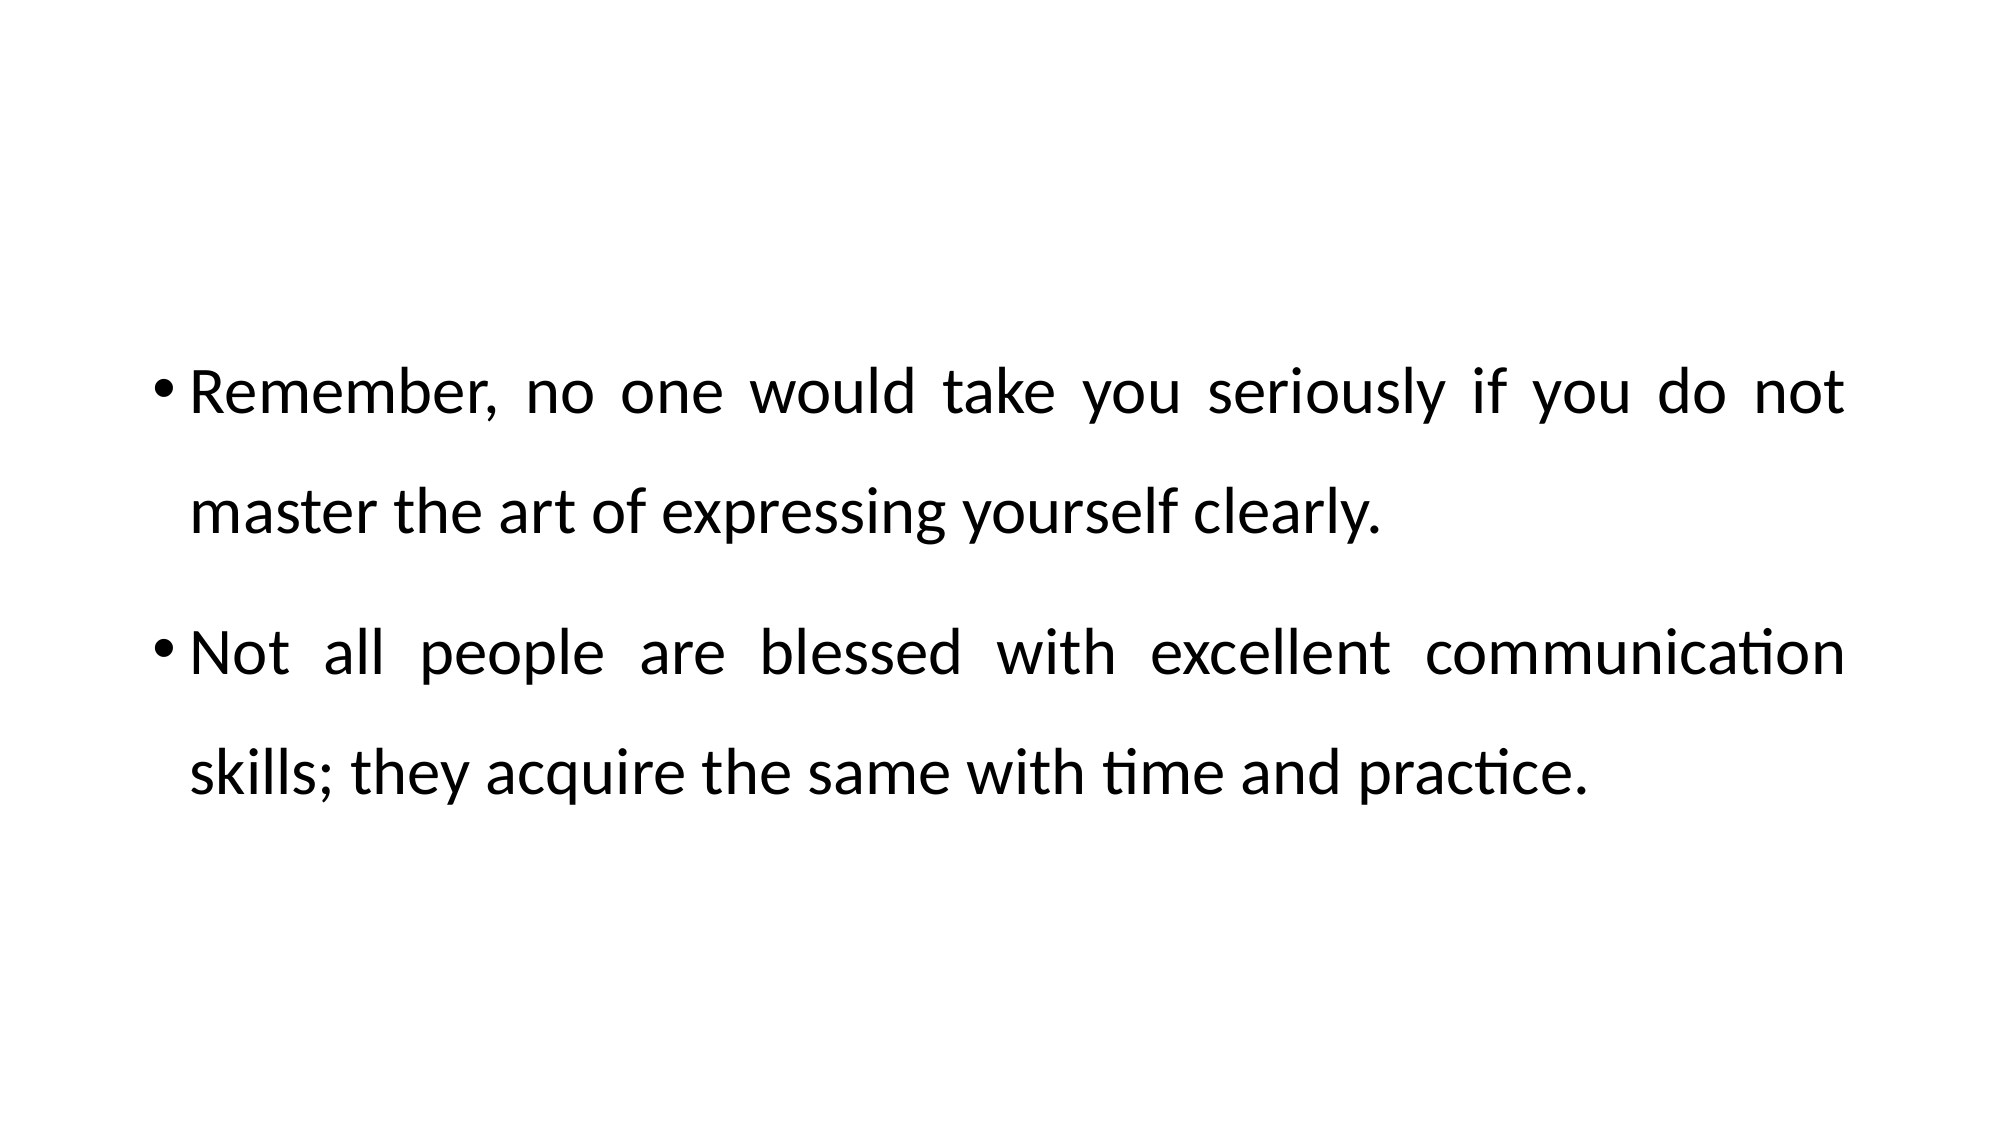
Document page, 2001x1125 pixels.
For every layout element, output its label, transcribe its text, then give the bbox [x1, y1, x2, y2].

list Remember, no one would take you seriously if you do not master the art of expressing yourself clearly. Not all people are blessed with excellent communication skills; they acquire the same with time and practice. [137, 299, 1863, 1014]
